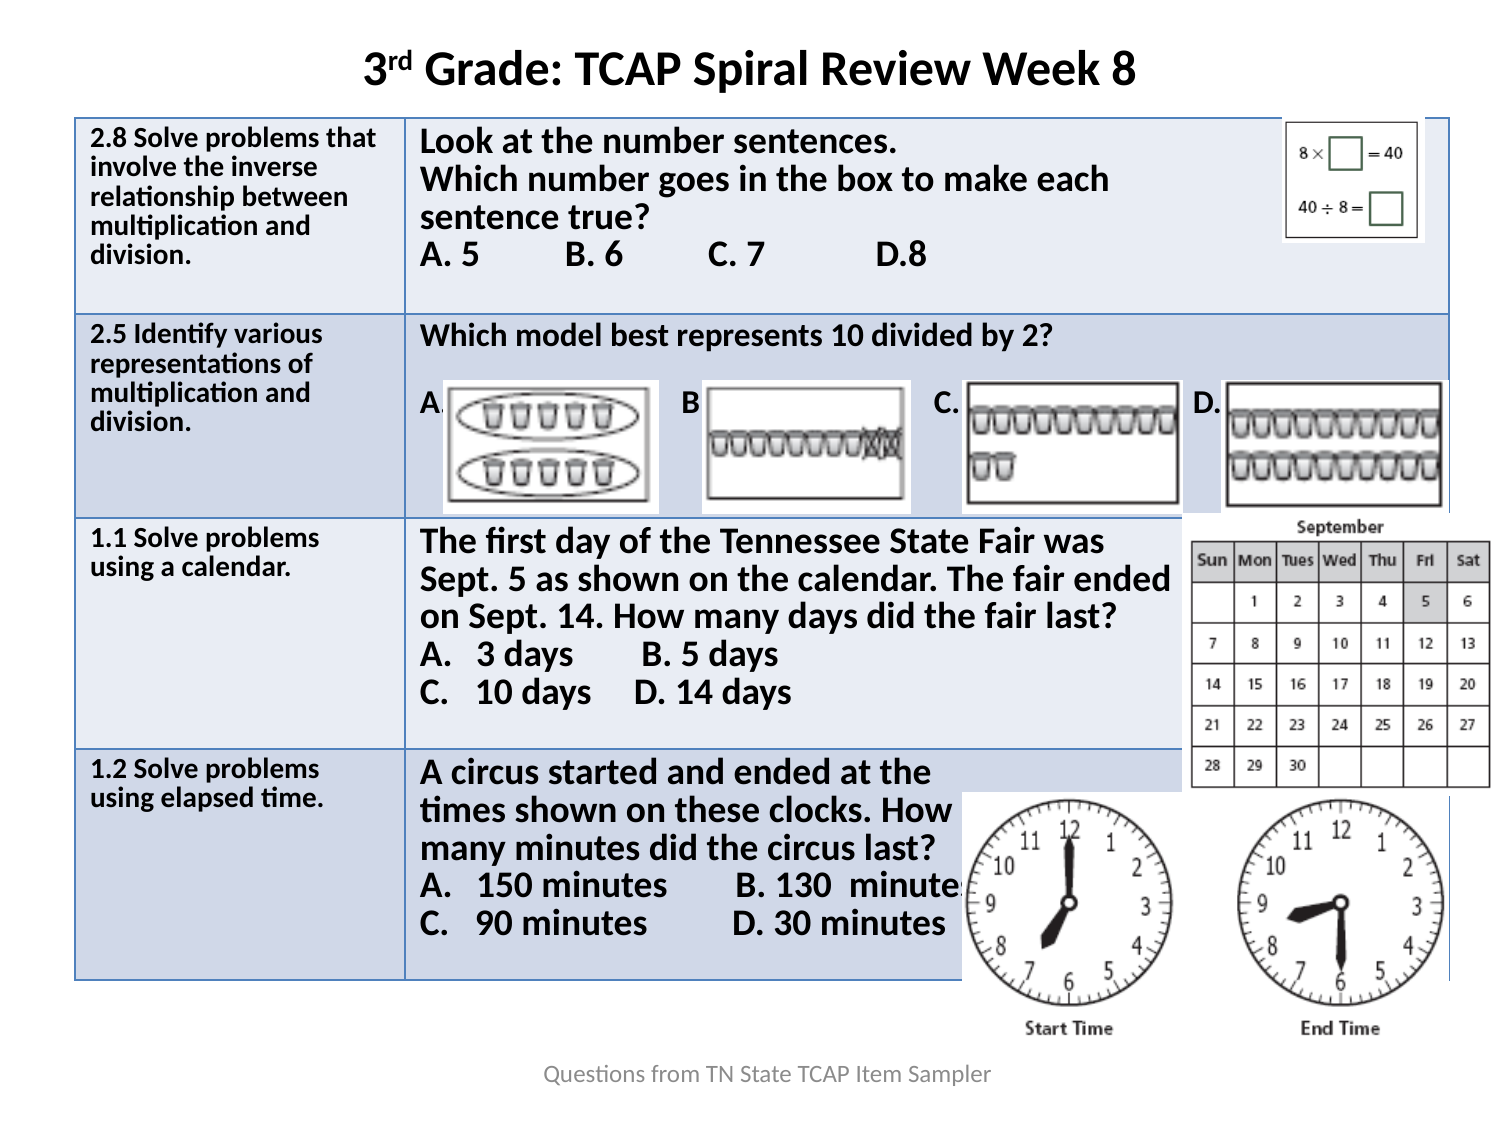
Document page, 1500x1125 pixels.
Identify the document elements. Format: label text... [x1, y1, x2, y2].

table_cell 2.5 Identify various representations of multiplication and division. [76, 315, 404, 517]
table_cell A circus started and ended at the times shown on these clocks. How many minutes did the circus last? 150 minutes B. 130 minutes C. 90 minutes D. 30 minutes [406, 750, 1177, 979]
picture [962, 379, 1500, 1043]
table_header 2.8 Solve problems that involve the inverse relationship between multiplication and division. [76, 119, 404, 313]
table_header Look at the number sentences. Which number goes in the box to make each sentence true? A. 5 B. 6 C. 7 D.8 [406, 119, 1448, 313]
table_cell Which model best represents 10 divided by 2? A. B. C. D. [406, 315, 1448, 517]
picture [443, 379, 659, 514]
picture [702, 379, 911, 514]
table_cell 1.1 Solve problems using a calendar. [76, 519, 404, 748]
title 3rd Grade: TCAP Spiral Review Week 8 [74, 44, 1426, 86]
table_cell The first day of the Tennessee State Fair was Sept. 5 as shown on the calendar. The fair ended on Sept. 14. How many days did the fair last? 3 days B. 5 days C. 10 days D. 14 days [406, 519, 1177, 748]
footer Questions from TN State TCAP Item Sampler [512, 1042, 1024, 1103]
picture [1282, 117, 1426, 243]
table_cell 1.2 Solve problems using elapsed time. [76, 750, 404, 979]
